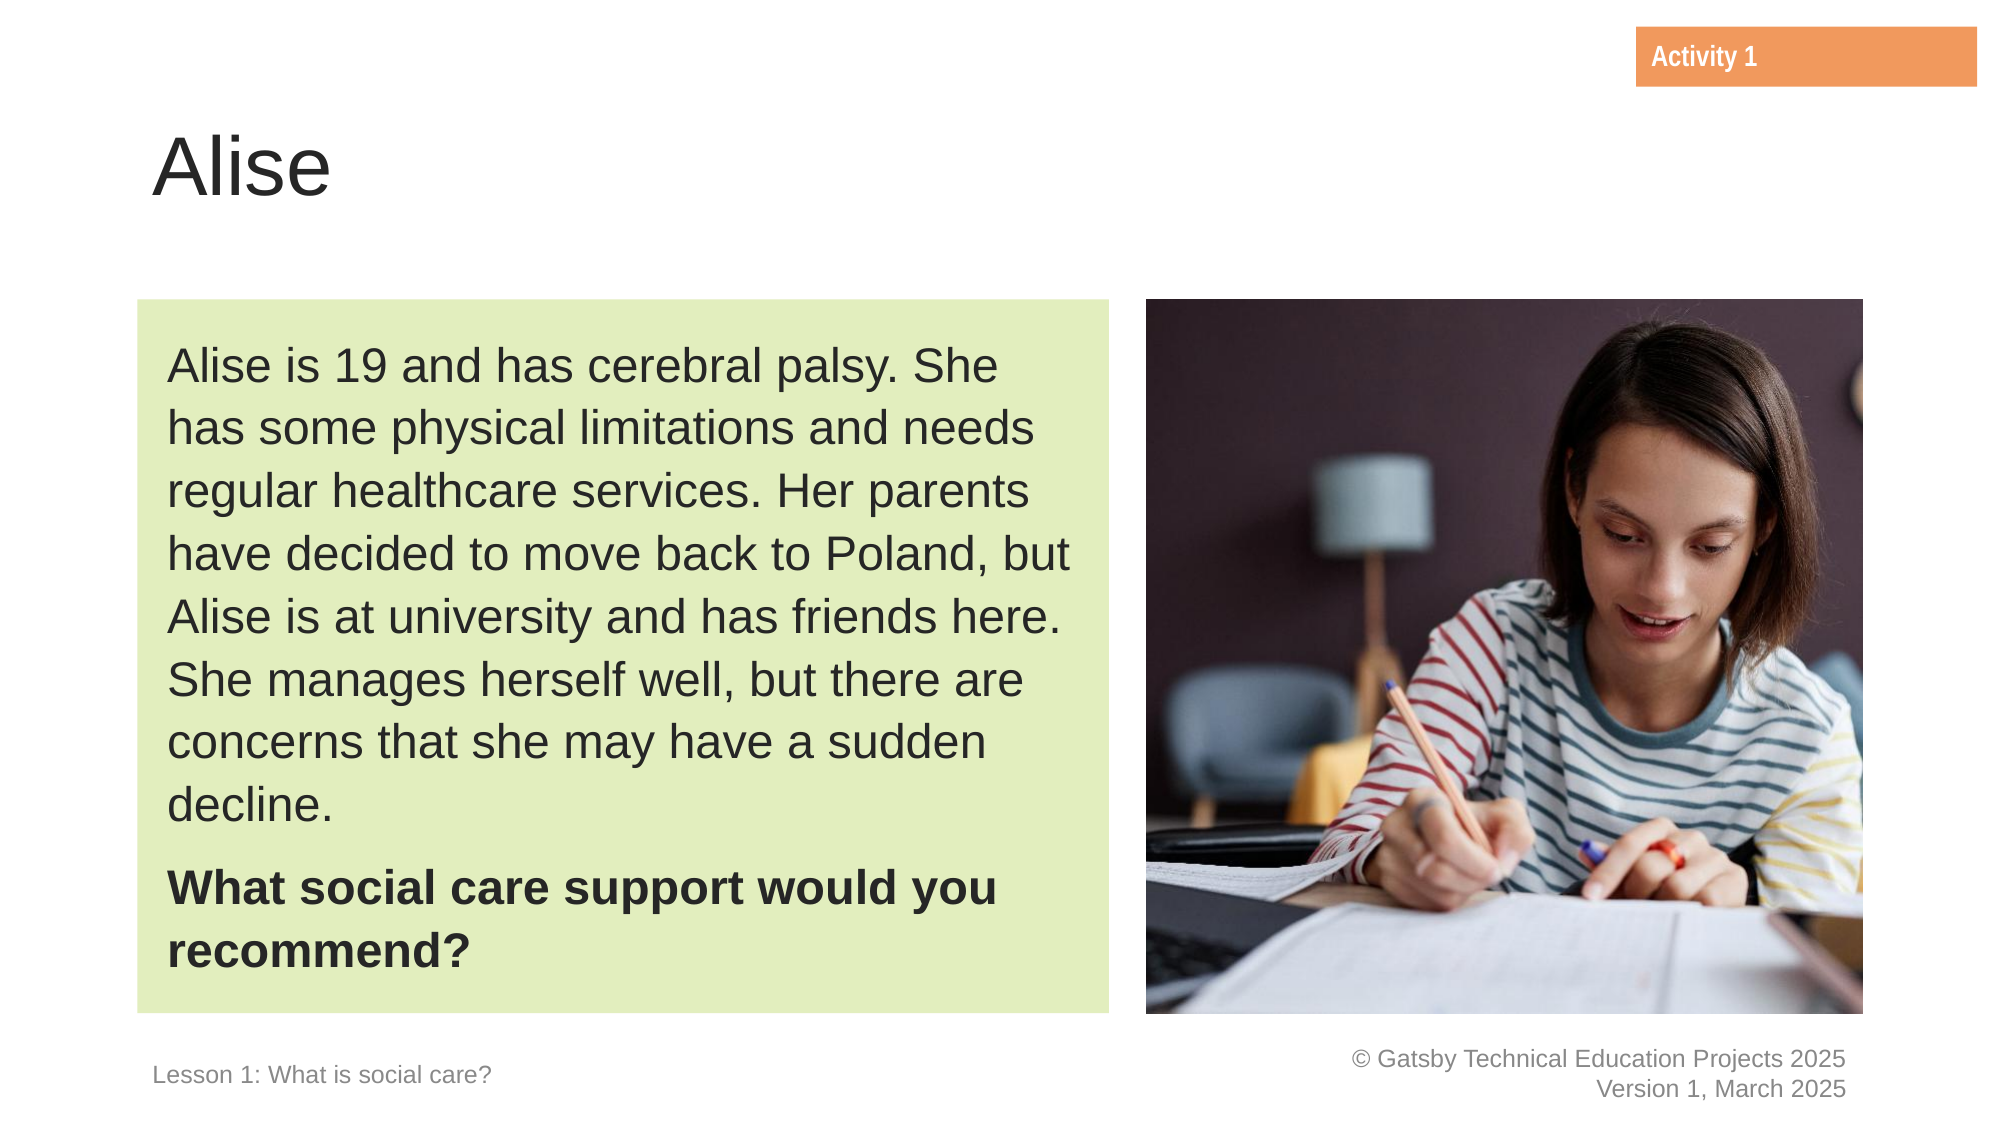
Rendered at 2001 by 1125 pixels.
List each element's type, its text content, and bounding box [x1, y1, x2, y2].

list Lesson 1: What is social care? [137, 1042, 829, 1103]
title Alise [137, 59, 1863, 278]
list Activity 1 [1636, 26, 1978, 87]
list Alise is 19 and has cerebral palsy. She has some physical limitations and needs regular healthcare services. Her parents have decided to move back to Poland, but Alise is at university and has friends here. She manages herself well, but there are concerns that she may have a sudden decline. What social care support would you recommend? [137, 299, 1109, 1014]
picture [1146, 299, 1863, 1014]
